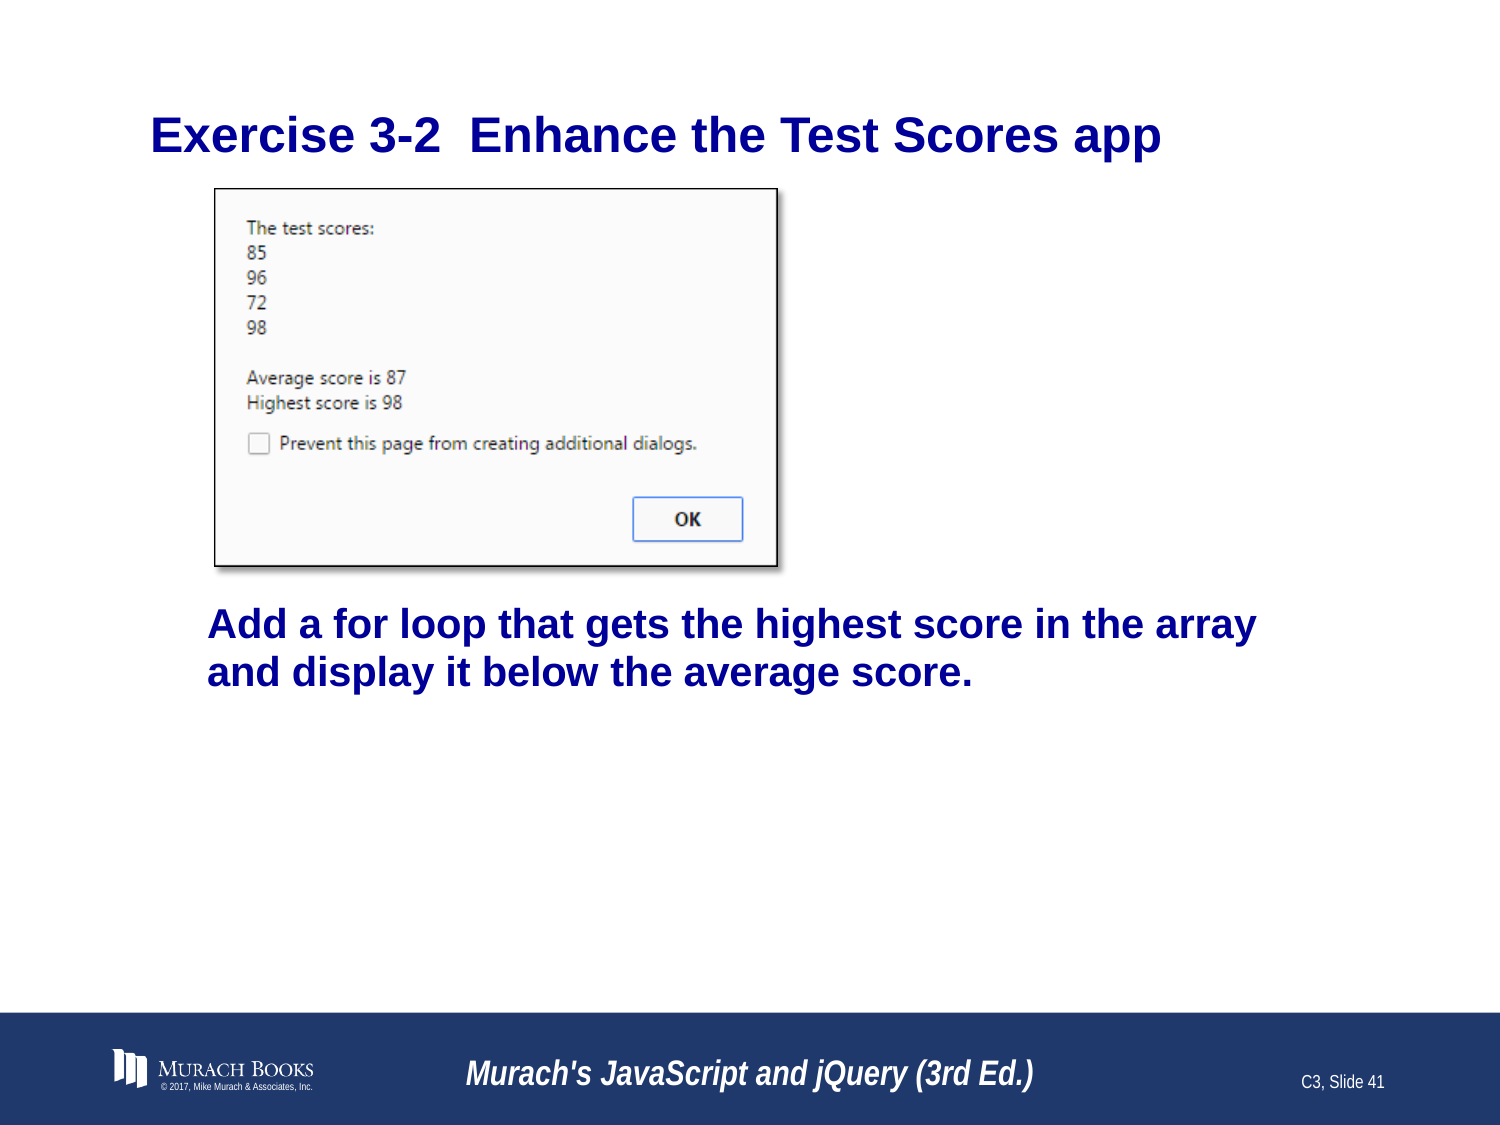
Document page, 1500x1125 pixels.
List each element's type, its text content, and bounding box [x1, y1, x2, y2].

slide_number Murach's JavaScript and jQuery (3rd Ed.) [463, 1025, 1050, 1100]
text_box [149, 174, 1350, 709]
slide_number C3, Slide 41 [1087, 1025, 1400, 1100]
title Exercise 3-2 Enhance the Test Scores app [150, 102, 1350, 164]
footer © 2017, Mike Murach & Associates, Inc. [12, 1025, 463, 1100]
